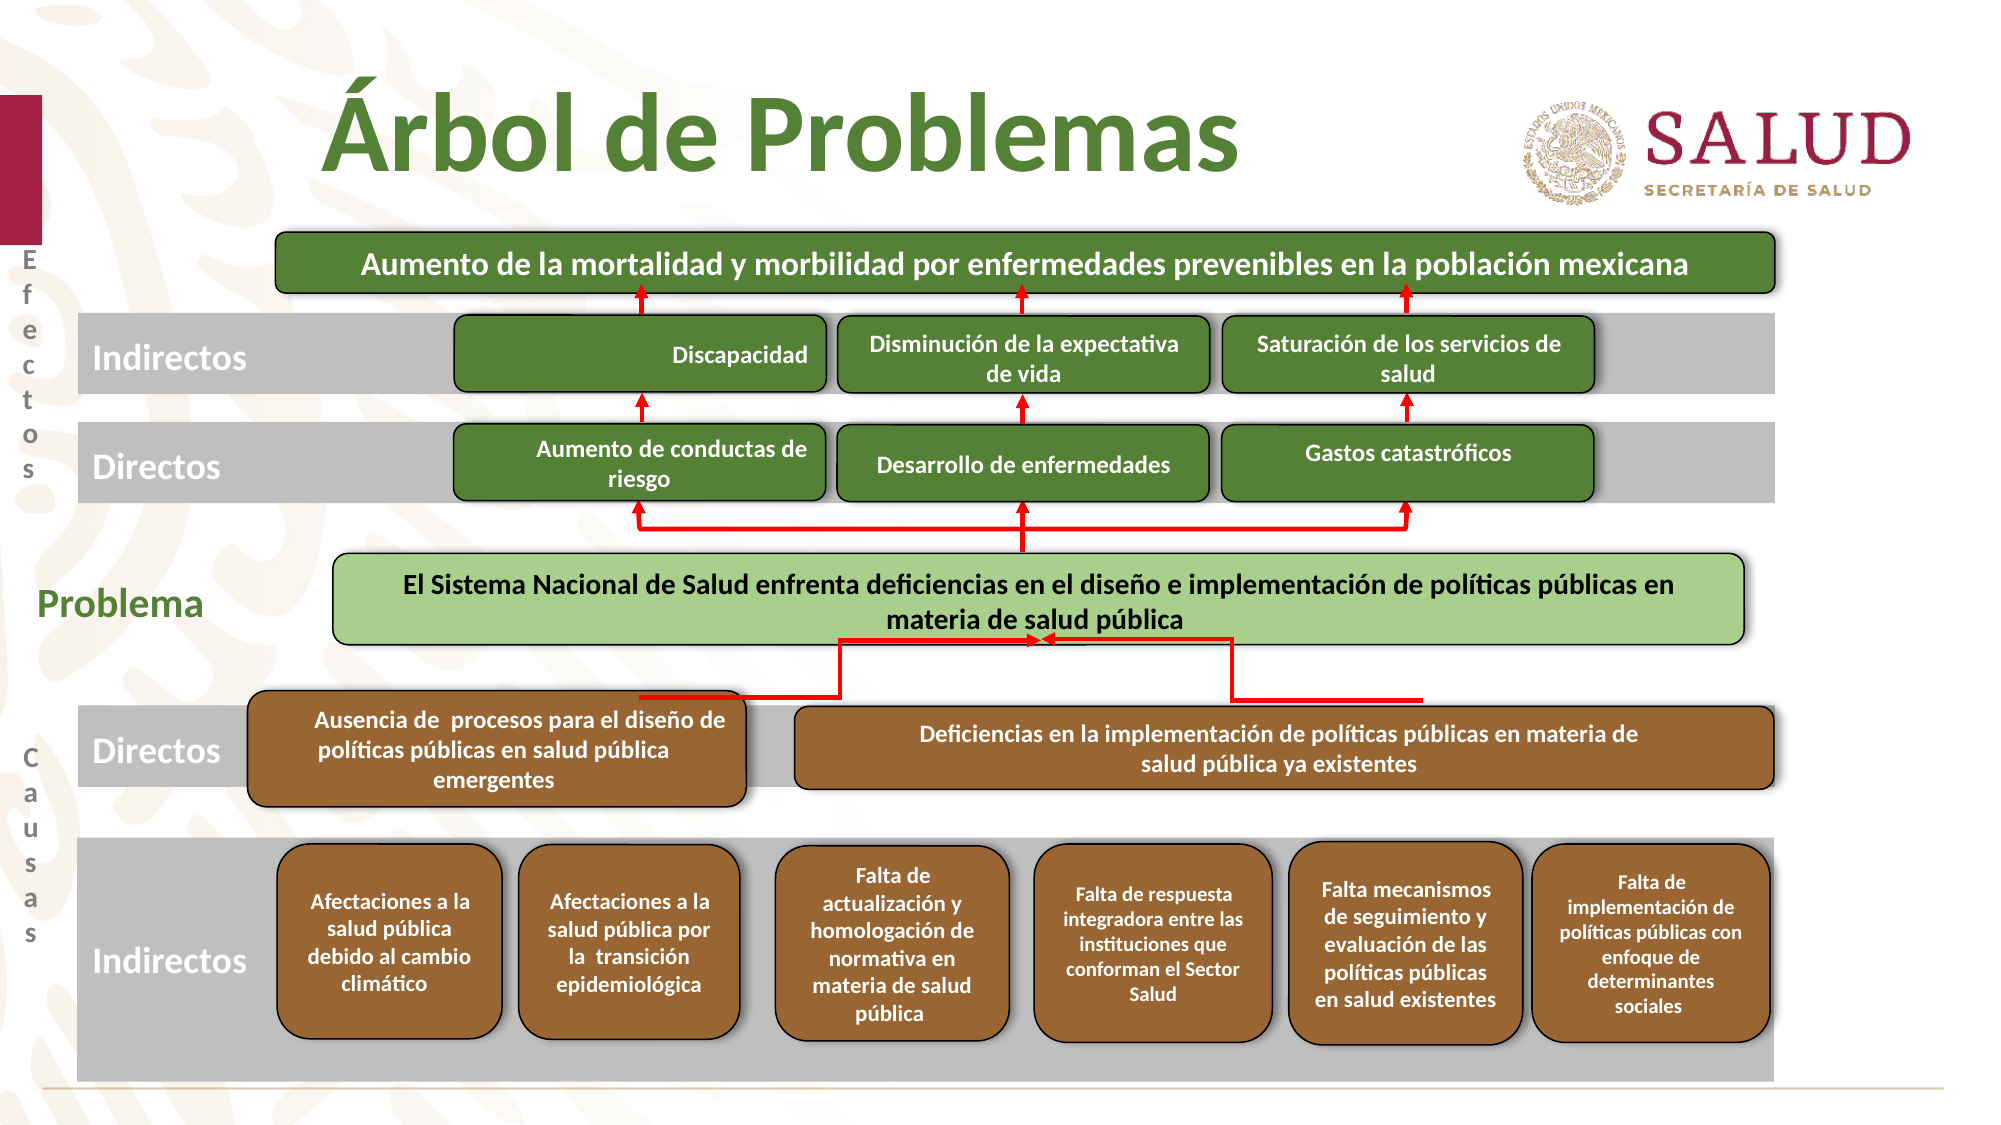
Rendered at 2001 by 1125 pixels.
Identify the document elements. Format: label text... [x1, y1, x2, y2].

text_box [1597, 312, 1775, 395]
text_box Árbol de Problemas [37, 51, 1527, 202]
text_box [759, 707, 799, 787]
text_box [1040, 638, 1424, 701]
text_box Deficiencias en la implementación de políticas públicas en materia de salud pública ya existentes [794, 706, 1774, 790]
text_box Afectaciones a la salud pública debido al cambio climático [277, 843, 503, 1039]
text_box [830, 387, 845, 395]
text_box Disminución de la expectativa de vida [837, 315, 1210, 393]
text_box [830, 421, 845, 430]
text_box Problema [22, 568, 355, 634]
picture [0, 0, 2001, 1125]
text_box Indirectos [84, 325, 257, 386]
text_box Afectaciones a la salud pública por la transición epidemiológica [518, 844, 740, 1040]
text_box Efectos [7, 232, 38, 493]
text_box Saturación de los servicios de salud [1222, 315, 1595, 393]
text_box Discapacidad [454, 314, 827, 392]
text_box [1214, 384, 1230, 395]
text_box [1212, 312, 1231, 324]
text_box Aumento de conductas de riesgo [453, 423, 826, 501]
text_box [1596, 421, 1775, 504]
text_box [78, 312, 463, 395]
text_box Indirectos [84, 929, 257, 989]
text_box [638, 498, 1407, 530]
text_box Falta mecanismos de seguimiento y evaluación de las políticas públicas en salud existentes [1288, 841, 1523, 1045]
text_box Desarrollo de enfermedades [836, 424, 1210, 496]
text_box [78, 421, 462, 504]
text_box Directos [84, 434, 230, 495]
text_box [1211, 421, 1230, 433]
text_box El Sistema Nacional de Salud enfrenta deficiencias en el diseño e implementación de políticas públicas en materia de salud pública [332, 553, 1745, 645]
text_box Aumento de la mortalidad y morbilidad por enfermedades prevenibles en la población mexicana [275, 232, 1775, 294]
text_box [831, 312, 846, 321]
text_box Directos [84, 718, 230, 779]
text_box Falta de implementación de políticas públicas con enfoque de determinantes sociales [1532, 844, 1771, 1043]
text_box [638, 640, 1037, 698]
text_box [78, 705, 248, 787]
text_box Causas [5, 731, 57, 956]
text_box [77, 837, 1774, 1082]
text_box Ausencia de procesos para el diseño de políticas públicas en salud pública emergentes [247, 690, 747, 807]
text_box Falta de actualización y homologación de normativa en materia de salud pública [775, 845, 1010, 1041]
text_box Gastos catastróficos [1221, 424, 1594, 502]
text_box Falta de respuesta integradora entre las instituciones que conforman el Sector Salud [1034, 844, 1273, 1043]
